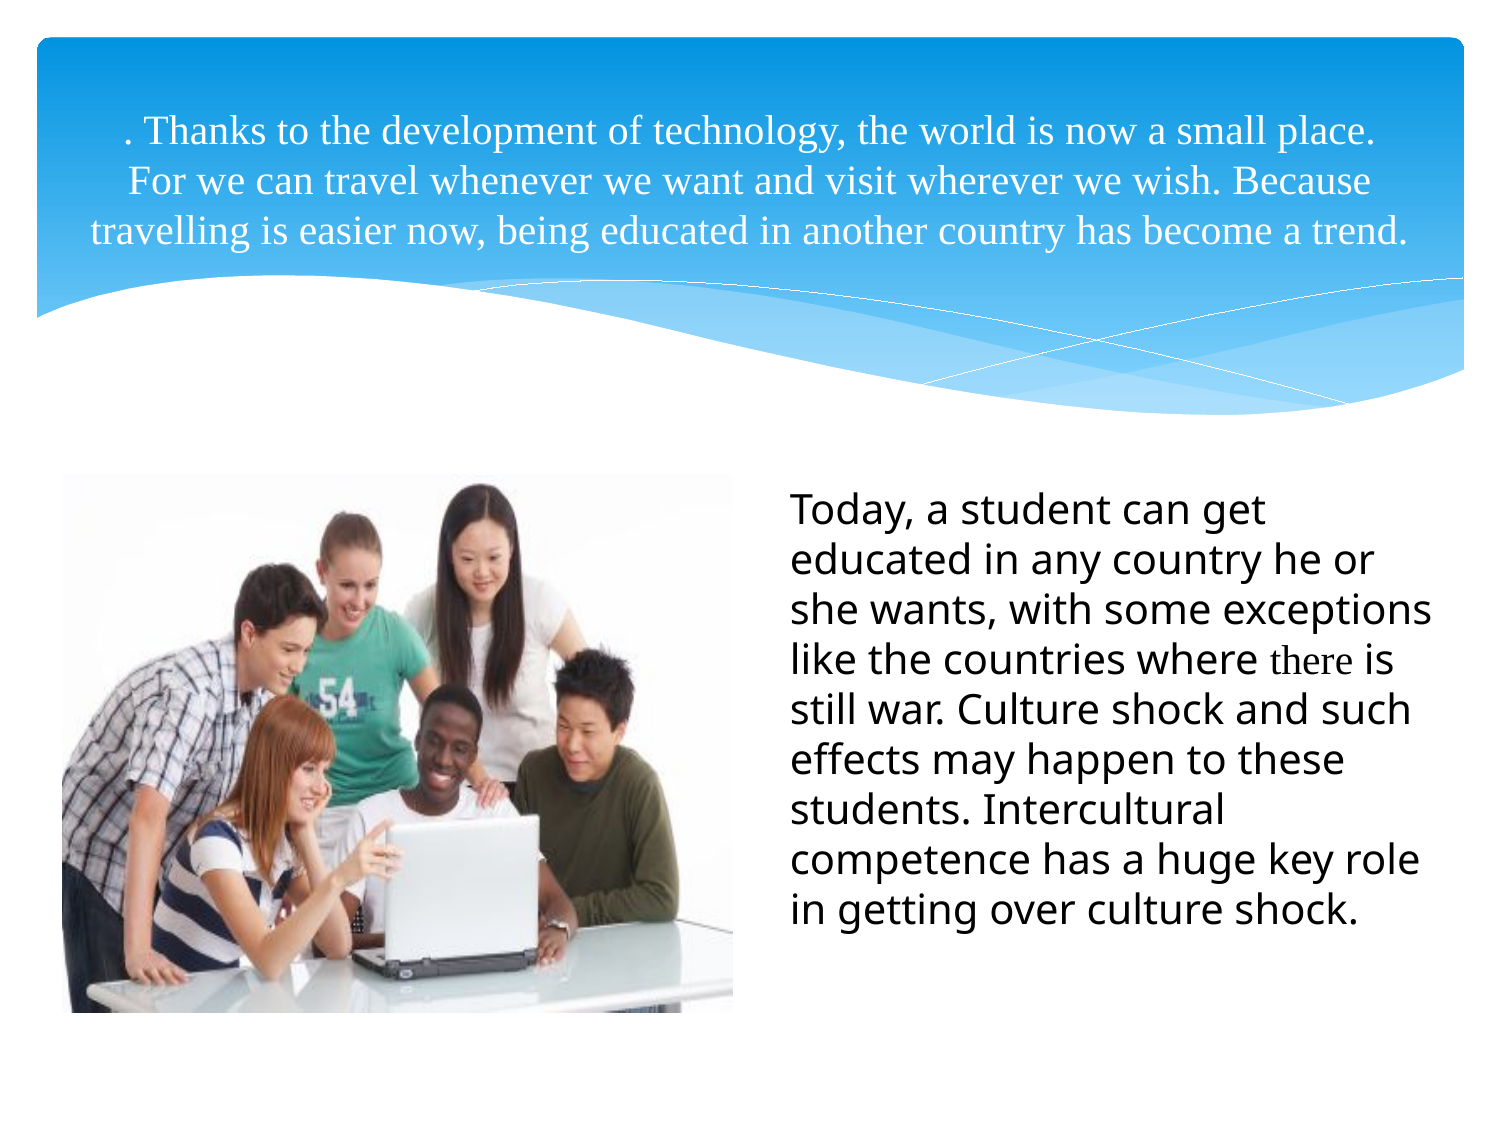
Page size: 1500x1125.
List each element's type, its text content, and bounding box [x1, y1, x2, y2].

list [62, 474, 733, 1013]
title . Thanks to the development of technology, the world is now a small place. For we can travel whenever we want and visit wherever we wish. Because travelling is easier now, being educated in another country has become a trend. [75, 55, 1425, 300]
list Today, a student can get educated in any country he or she wants, with some exceptions like the countries where there is still war. Culture shock and such effects may happen to these students. Intercultural competence has a huge key role in getting over culture shock. [774, 474, 1450, 988]
